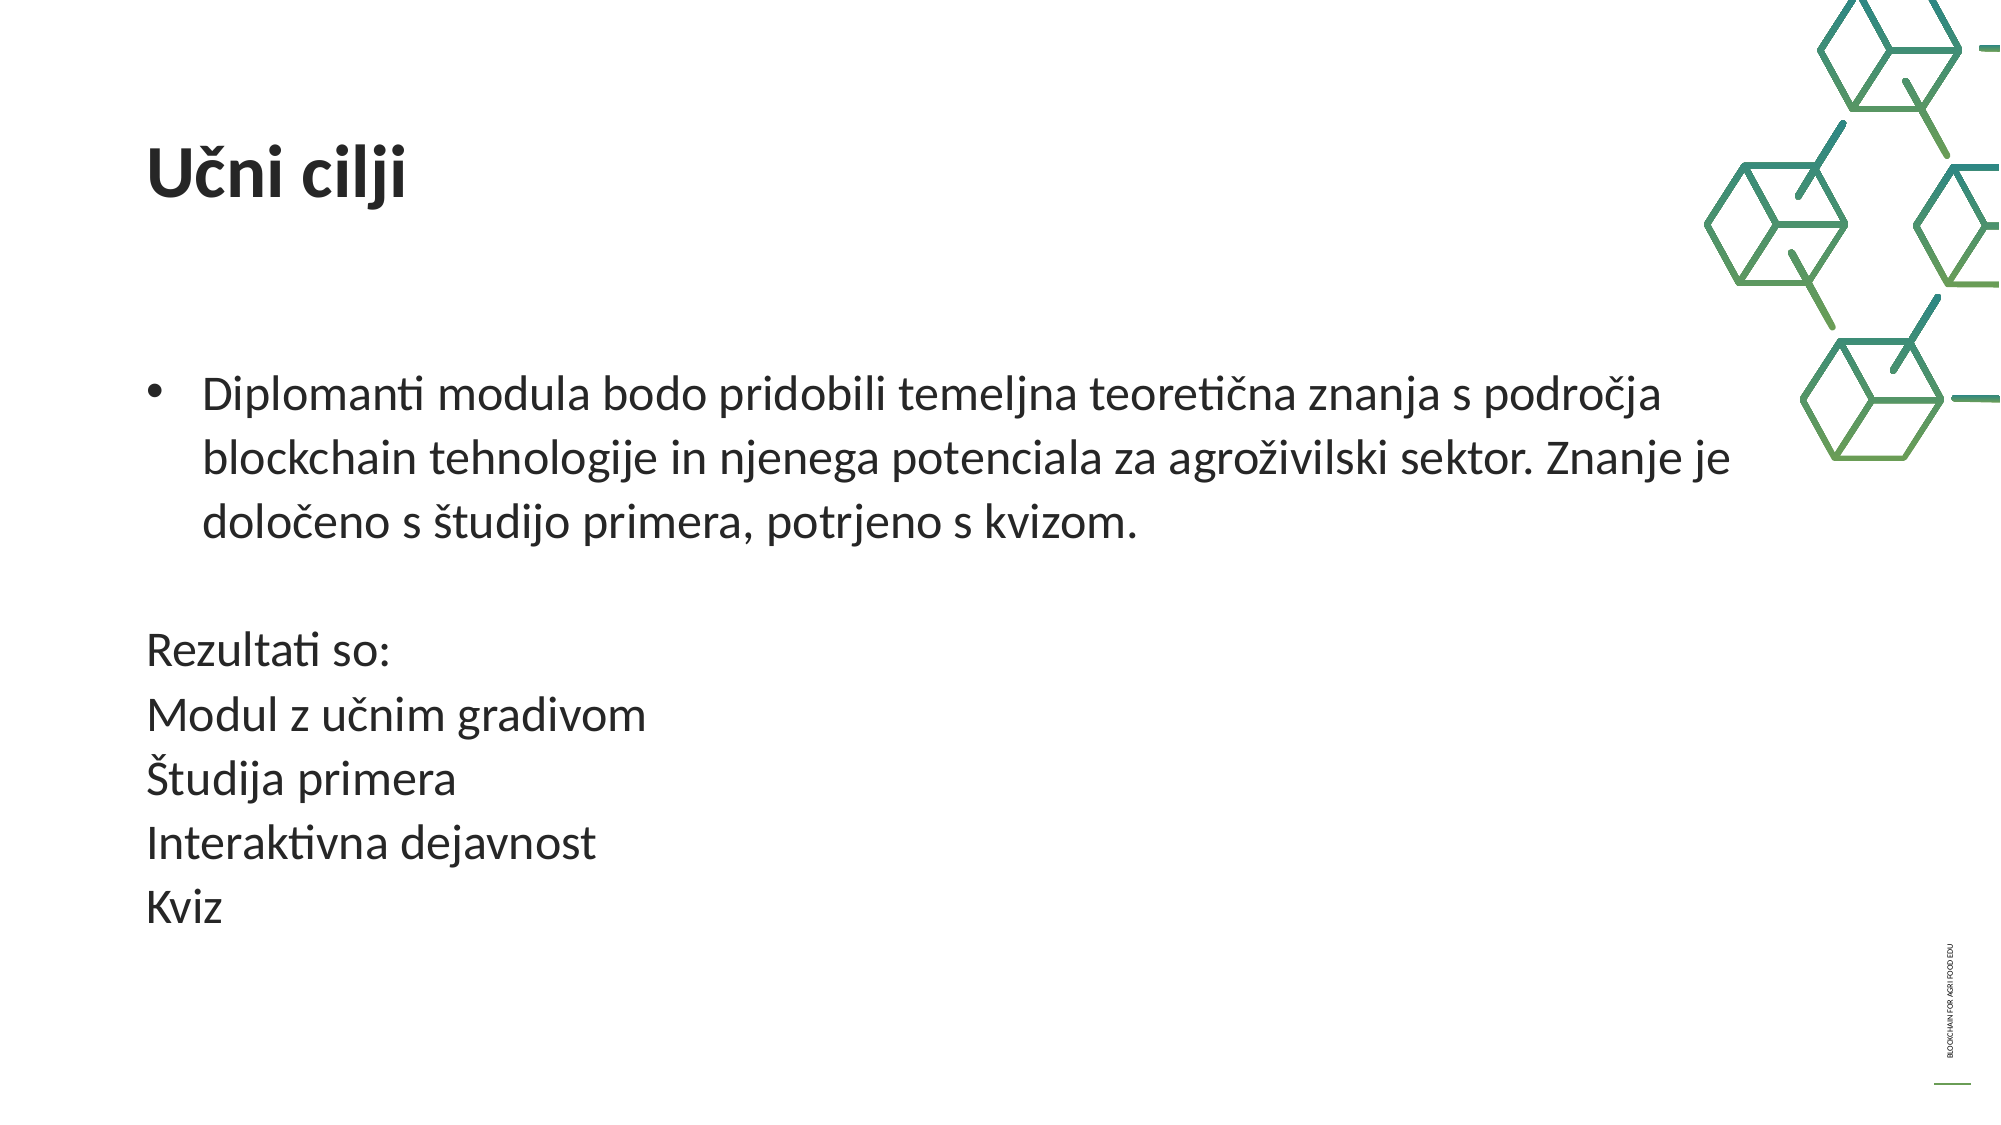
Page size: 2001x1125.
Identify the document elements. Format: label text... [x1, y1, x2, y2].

list Učni cilji [130, 124, 1698, 337]
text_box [1703, 0, 2000, 462]
list Diplomanti modula bodo pridobili temeljna teoretična znanja s področja blockchain tehnologije in njenega potenciala za agroživilski sektor. Znanje je določeno s študijo primera, potrjeno s kvizom. Rezultati so: Modul z učnim gradivom Študija primera Interaktivna dejavnost Kviz [130, 348, 1869, 1035]
